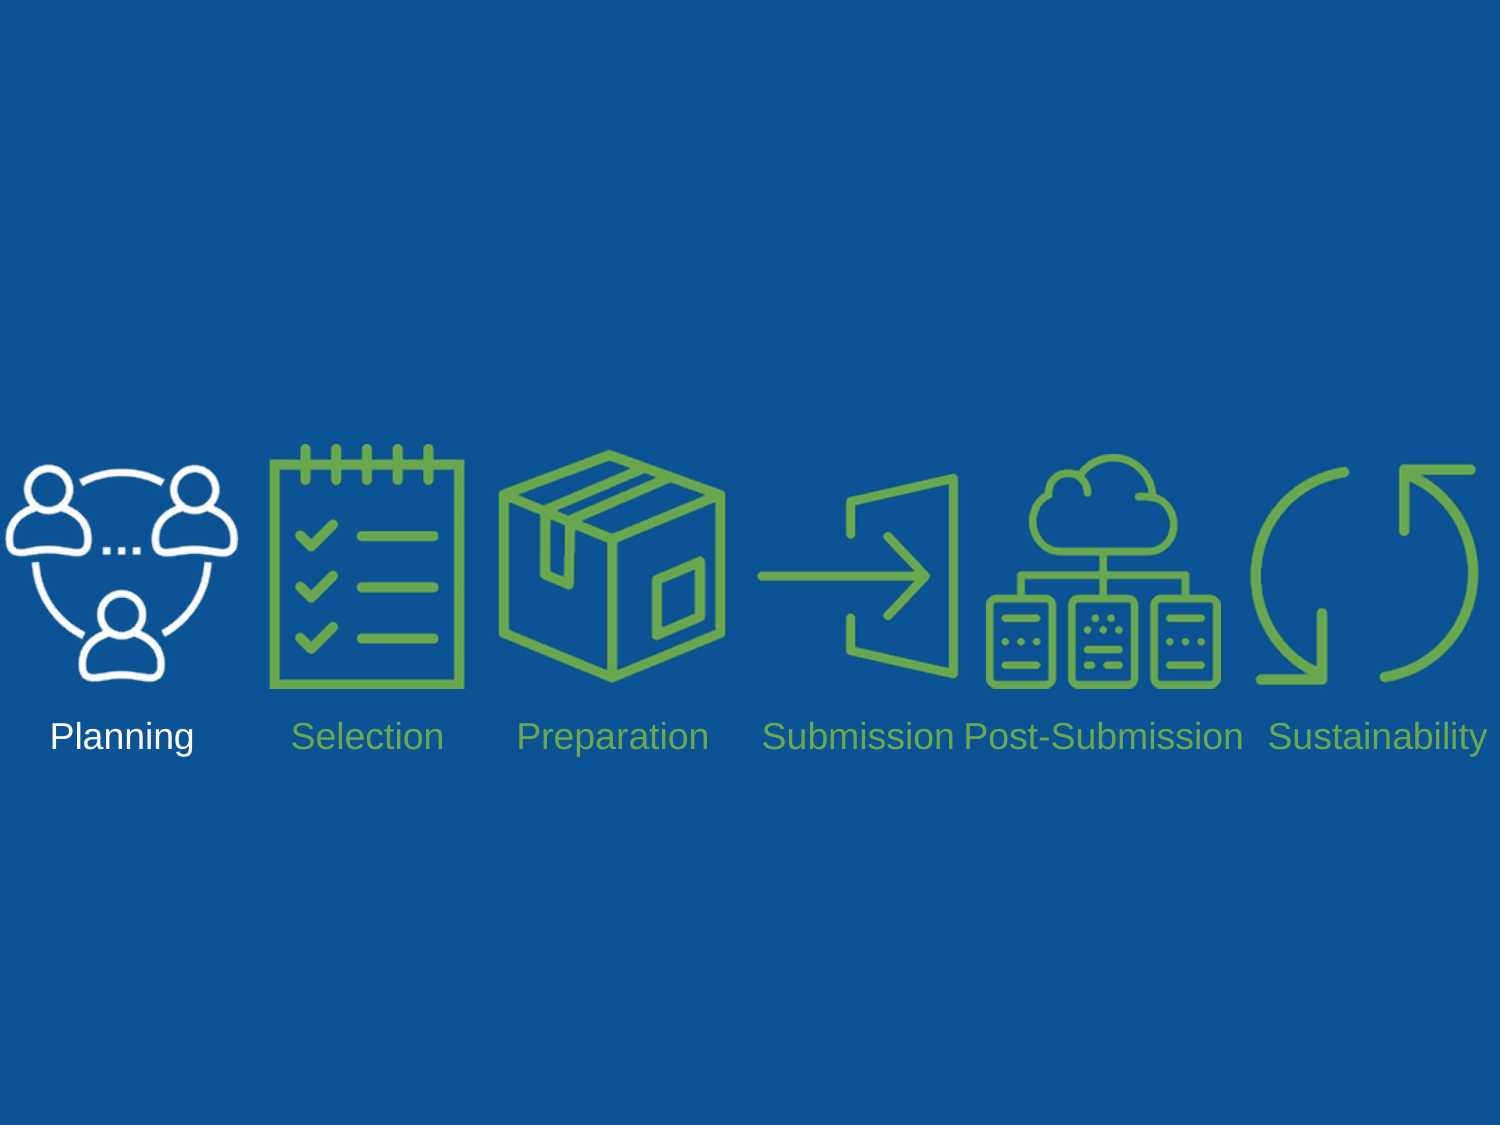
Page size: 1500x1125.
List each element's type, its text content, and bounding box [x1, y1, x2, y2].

picture [266, 444, 469, 689]
picture [986, 454, 1222, 689]
text_box Post-Submission [976, 696, 1248, 765]
text_box Preparation [495, 696, 730, 765]
text_box Sustainability [1248, 696, 1500, 765]
picture [753, 460, 962, 692]
picture [495, 444, 731, 689]
picture [4, 455, 240, 691]
picture [1247, 446, 1483, 689]
text_box Planning [15, 700, 230, 765]
text_box Submission [741, 696, 976, 765]
text_box Selection [260, 696, 475, 765]
